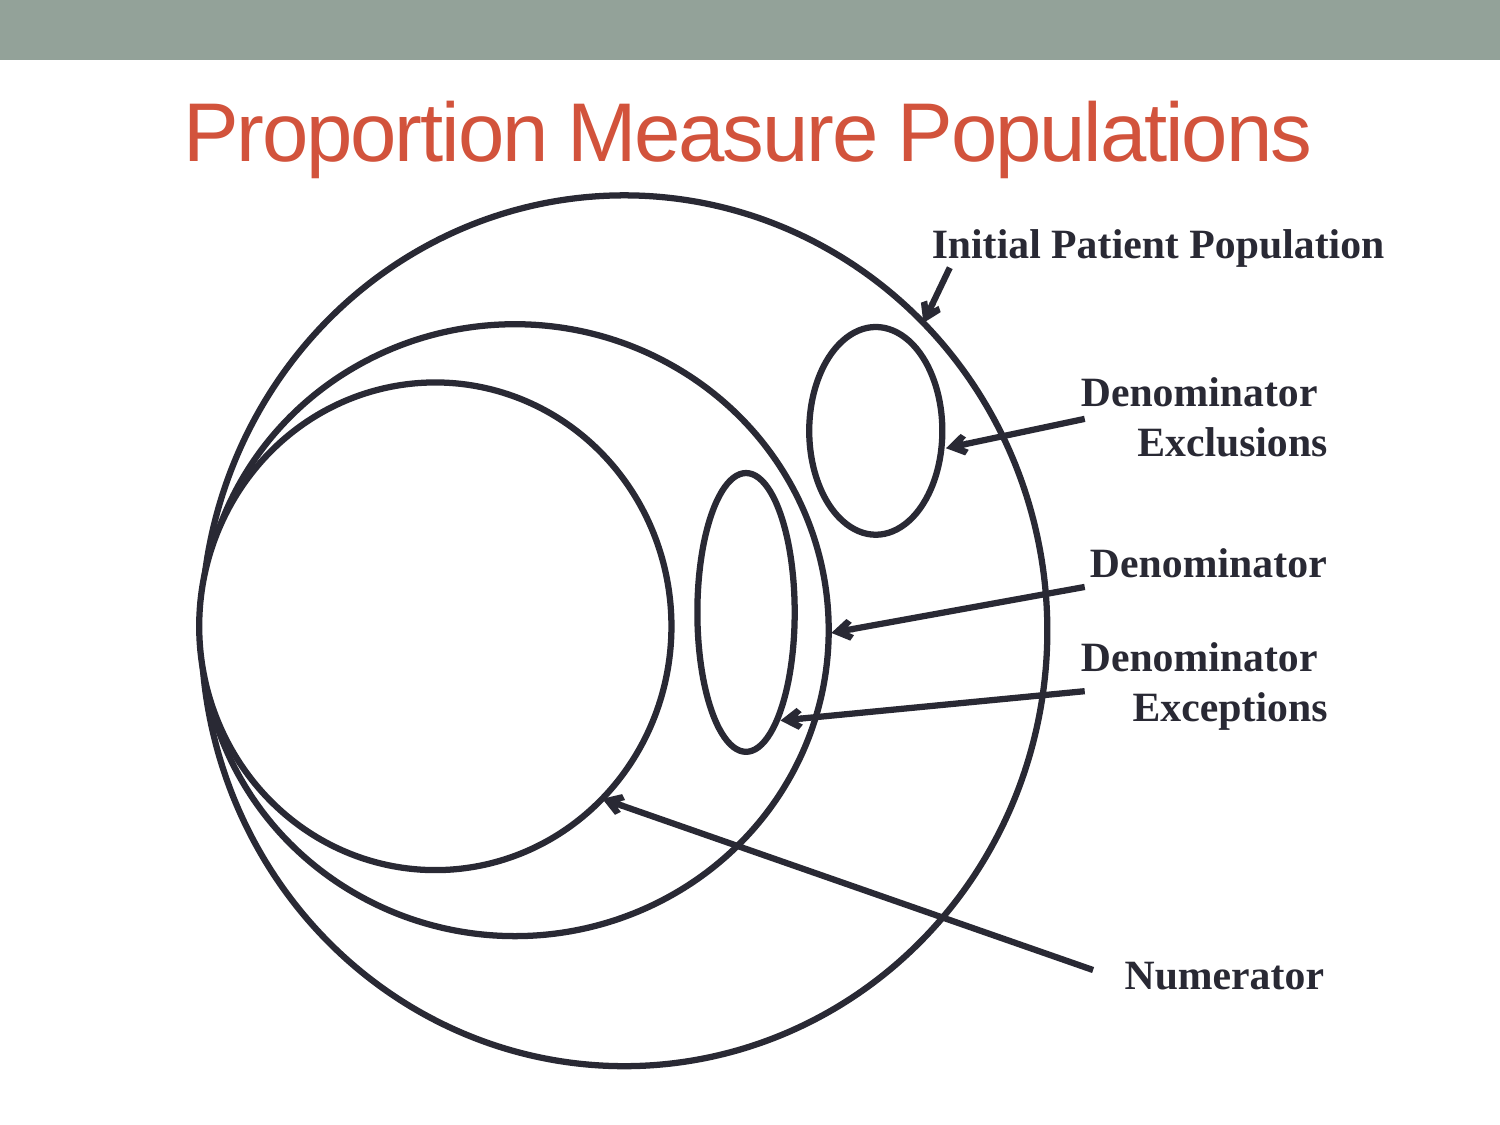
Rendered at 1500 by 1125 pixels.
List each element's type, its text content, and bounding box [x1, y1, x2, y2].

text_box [198, 195, 1367, 1067]
title Proportion Measure Populations [40, 47, 1456, 210]
